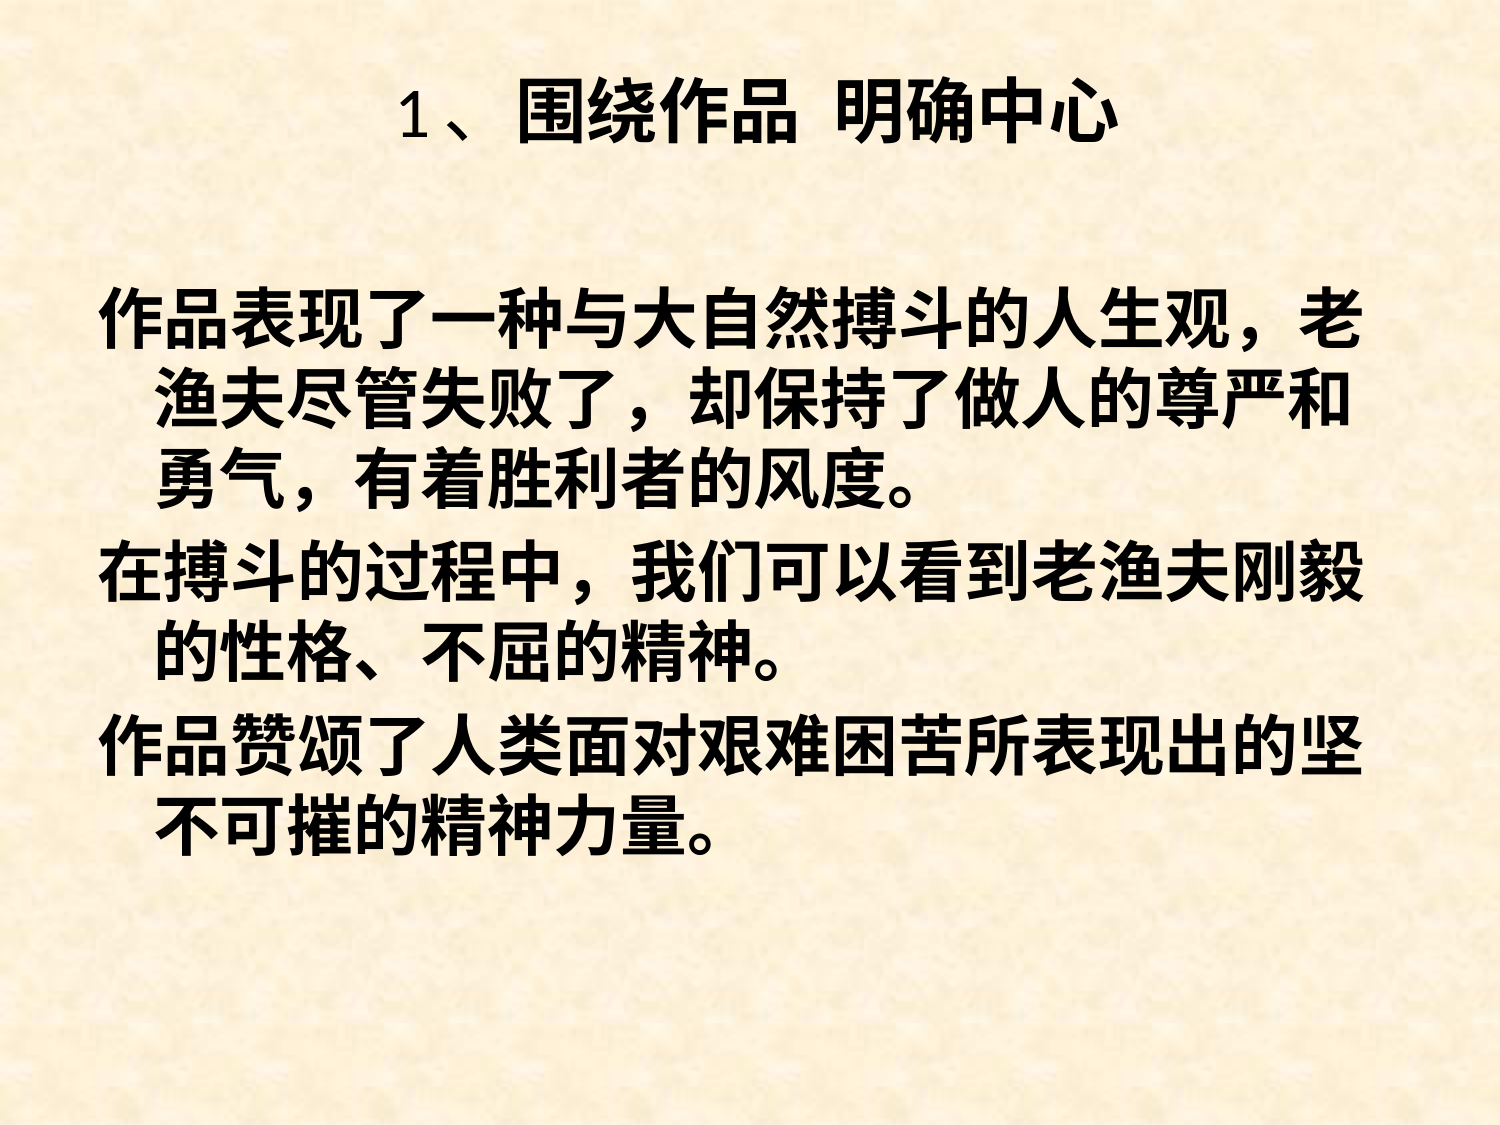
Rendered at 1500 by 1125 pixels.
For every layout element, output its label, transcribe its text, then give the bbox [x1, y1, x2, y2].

list 作品表现了一种与大自然搏斗的人生观，老渔夫尽管失败了，却保持了做人的尊严和勇气，有着胜利者的风度。 在搏斗的过程中，我们可以看到老渔夫刚毅的性格、不屈的精神。 作品赞颂了人类面对艰难困苦所表现出的坚不可摧的精神力量。 [82, 269, 1395, 1012]
title 1、围绕作品 明确中心 [82, 58, 1432, 247]
picture [0, 0, 1500, 1125]
